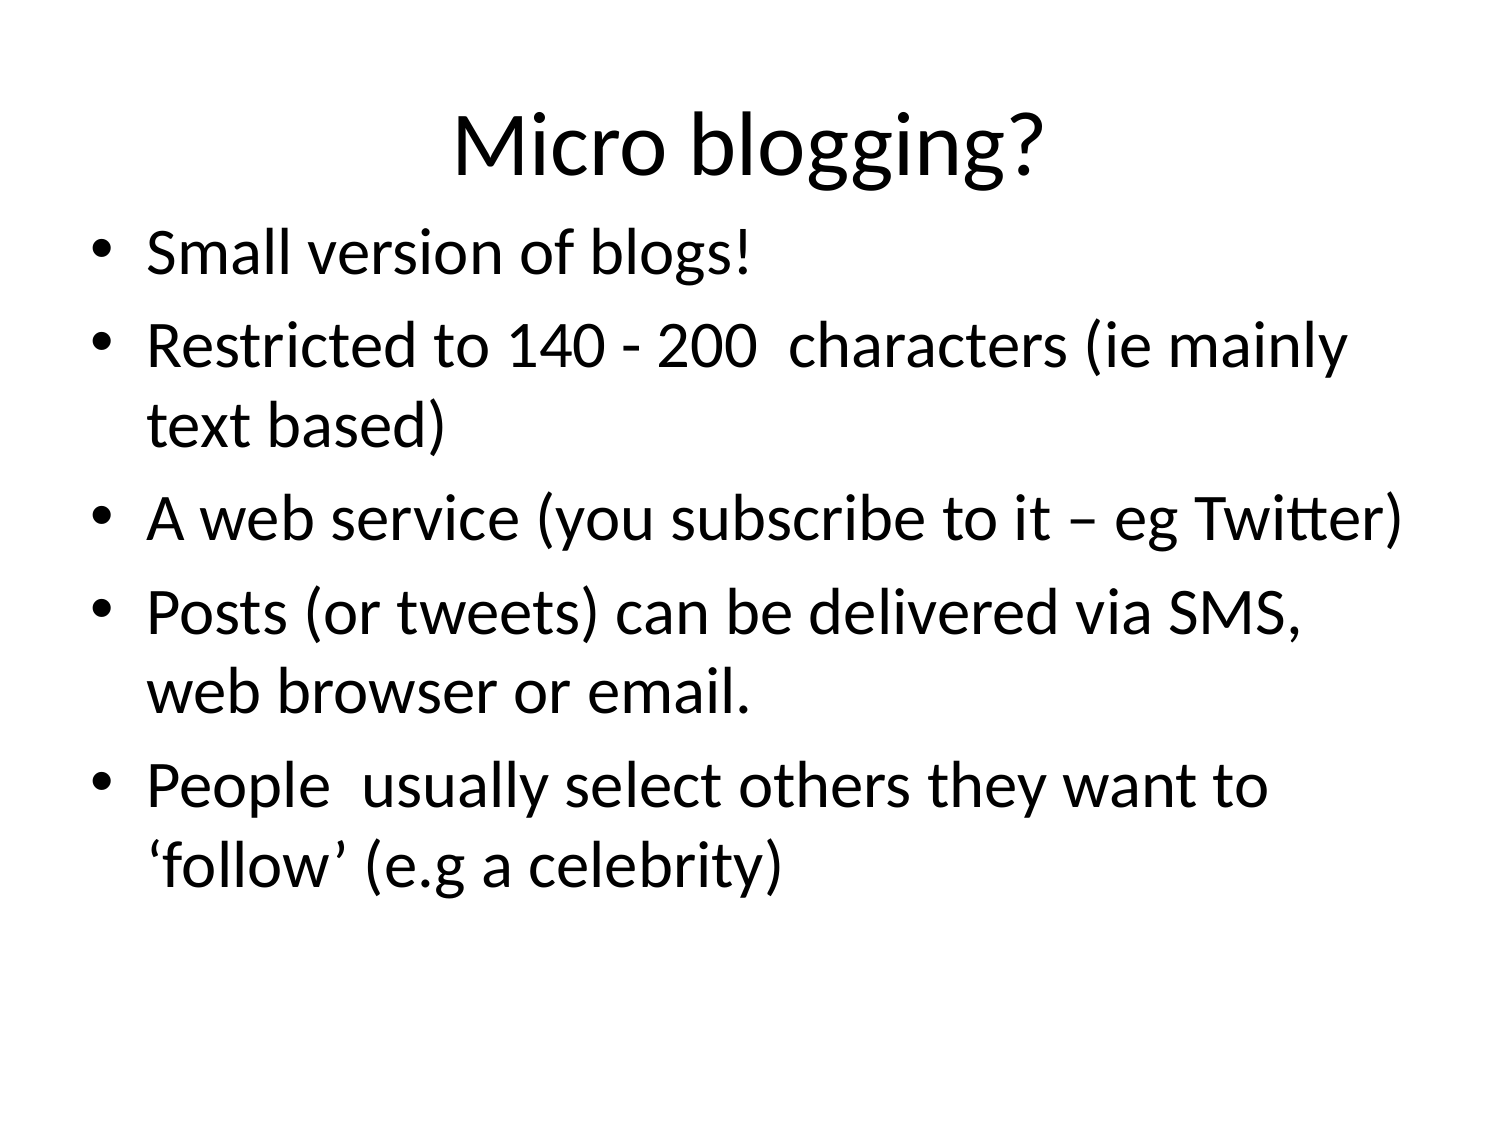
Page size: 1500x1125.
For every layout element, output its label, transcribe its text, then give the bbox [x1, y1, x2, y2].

list Small version of blogs! Restricted to 140 - 200 characters (ie mainly text based) A web service (you subscribe to it – eg Twitter) Posts (or tweets) can be delivered via SMS, web browser or email. People usually select others they want to ‘follow’ (e.g a celebrity) [74, 199, 1426, 943]
title Micro blogging? [74, 44, 1426, 199]
